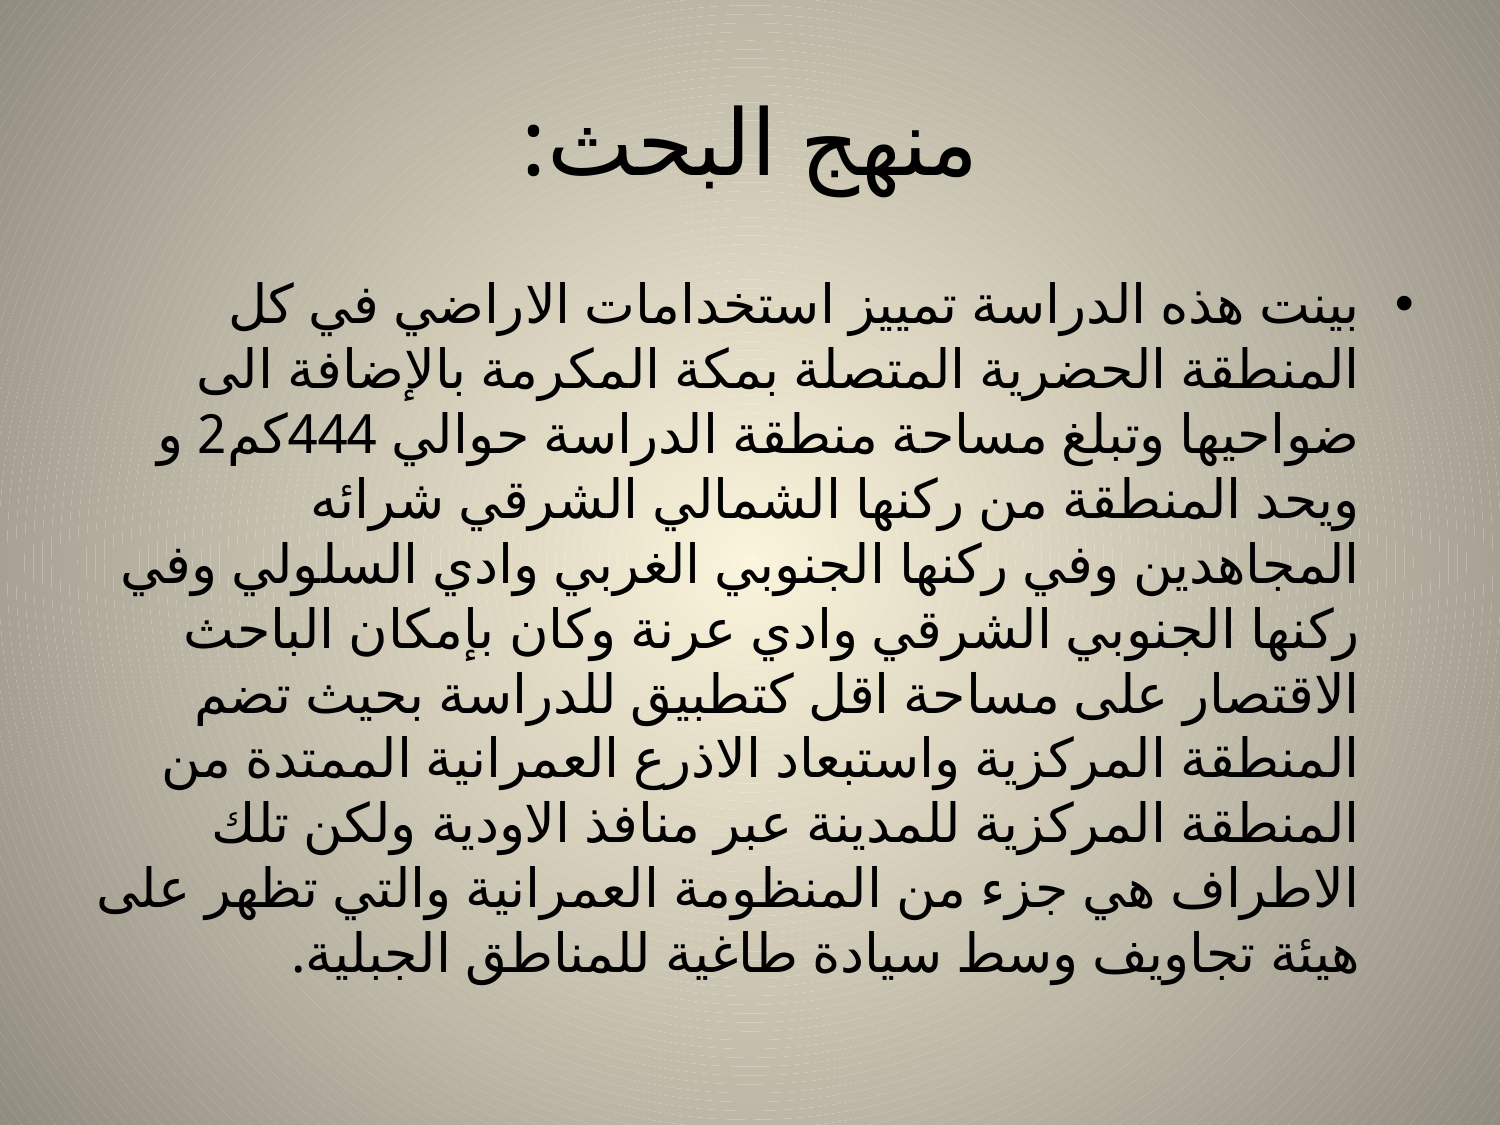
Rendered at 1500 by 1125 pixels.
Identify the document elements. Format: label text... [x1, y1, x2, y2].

title منهج البحث: [75, 45, 1425, 233]
list بينت هذه الدراسة تمييز استخدامات الاراضي في كل المنطقة الحضرية المتصلة بمكة المكرمة بالإضافة الى ضواحيها وتبلغ مساحة منطقة الدراسة حوالي 444كم2 و ويحد المنطقة من ركنها الشمالي الشرقي شرائه المجاهدين وفي ركنها الجنوبي الغربي وادي السلولي وفي ركنها الجنوبي الشرقي وادي عرنة وكان بإمكان الباحث الاقتصار على مساحة اقل كتطبيق للدراسة بحيث تضم المنطقة المركزية واستبعاد الاذرع العمرانية الممتدة من المنطقة المركزية للمدينة عبر منافذ الاودية ولكن تلك الاطراف هي جزء من المنظومة العمرانية والتي تظهر على هيئة تجاويف وسط سيادة طاغية للمناطق الجبلية. [75, 262, 1425, 1005]
